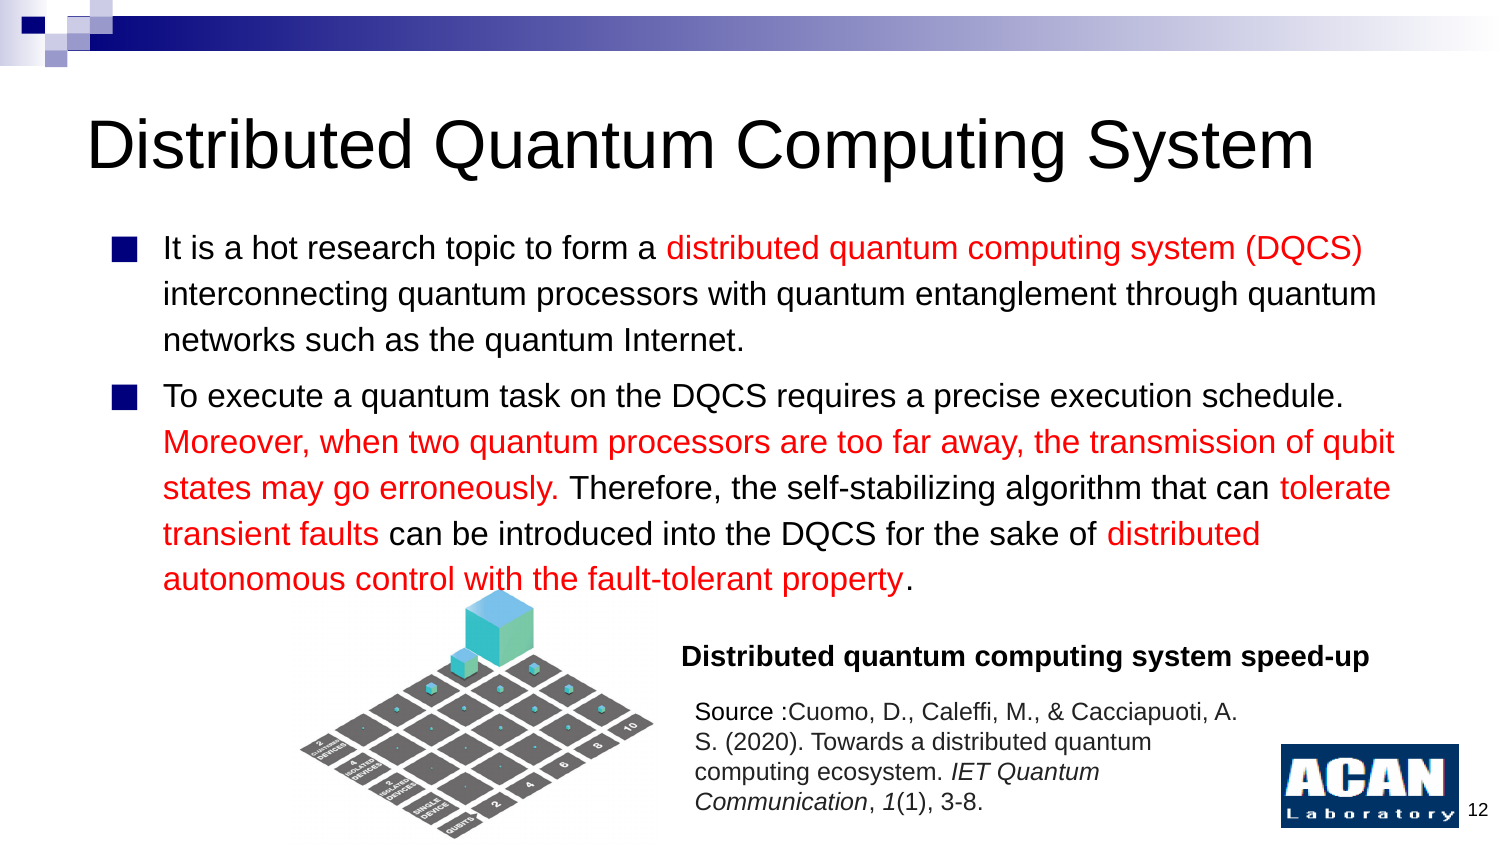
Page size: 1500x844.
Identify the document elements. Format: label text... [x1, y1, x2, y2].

picture [289, 584, 659, 844]
text_box It is a hot research topic to form a distributed quantum computing system (DQCS) interconnecting quantum processors with quantum entanglement through quantum networks such as the quantum Internet. To execute a quantum task on the DQCS requires a precise execution schedule. Moreover, when two quantum processors are too far away, the transmission of qubit states may go erroneously. Therefore, the self-stabilizing algorithm that can tolerate transient faults can be introduced into the DQCS for the sake of distributed autonomous control with the fault-tolerant property. [76, 214, 1435, 720]
title Distributed Quantum Computing System [75, 56, 1425, 226]
picture [1281, 744, 1459, 796]
slide_number 12 [1268, 796, 1500, 827]
text_box Distributed quantum computing system speed-up [663, 622, 1418, 688]
text_box Source :Cuomo, D., Caleffi, M., & Cacciapuoti, A. S. (2020). Towards a distributed quantum computing ecosystem. IET Quantum Communication, 1(1), 3-8. [679, 688, 1268, 831]
